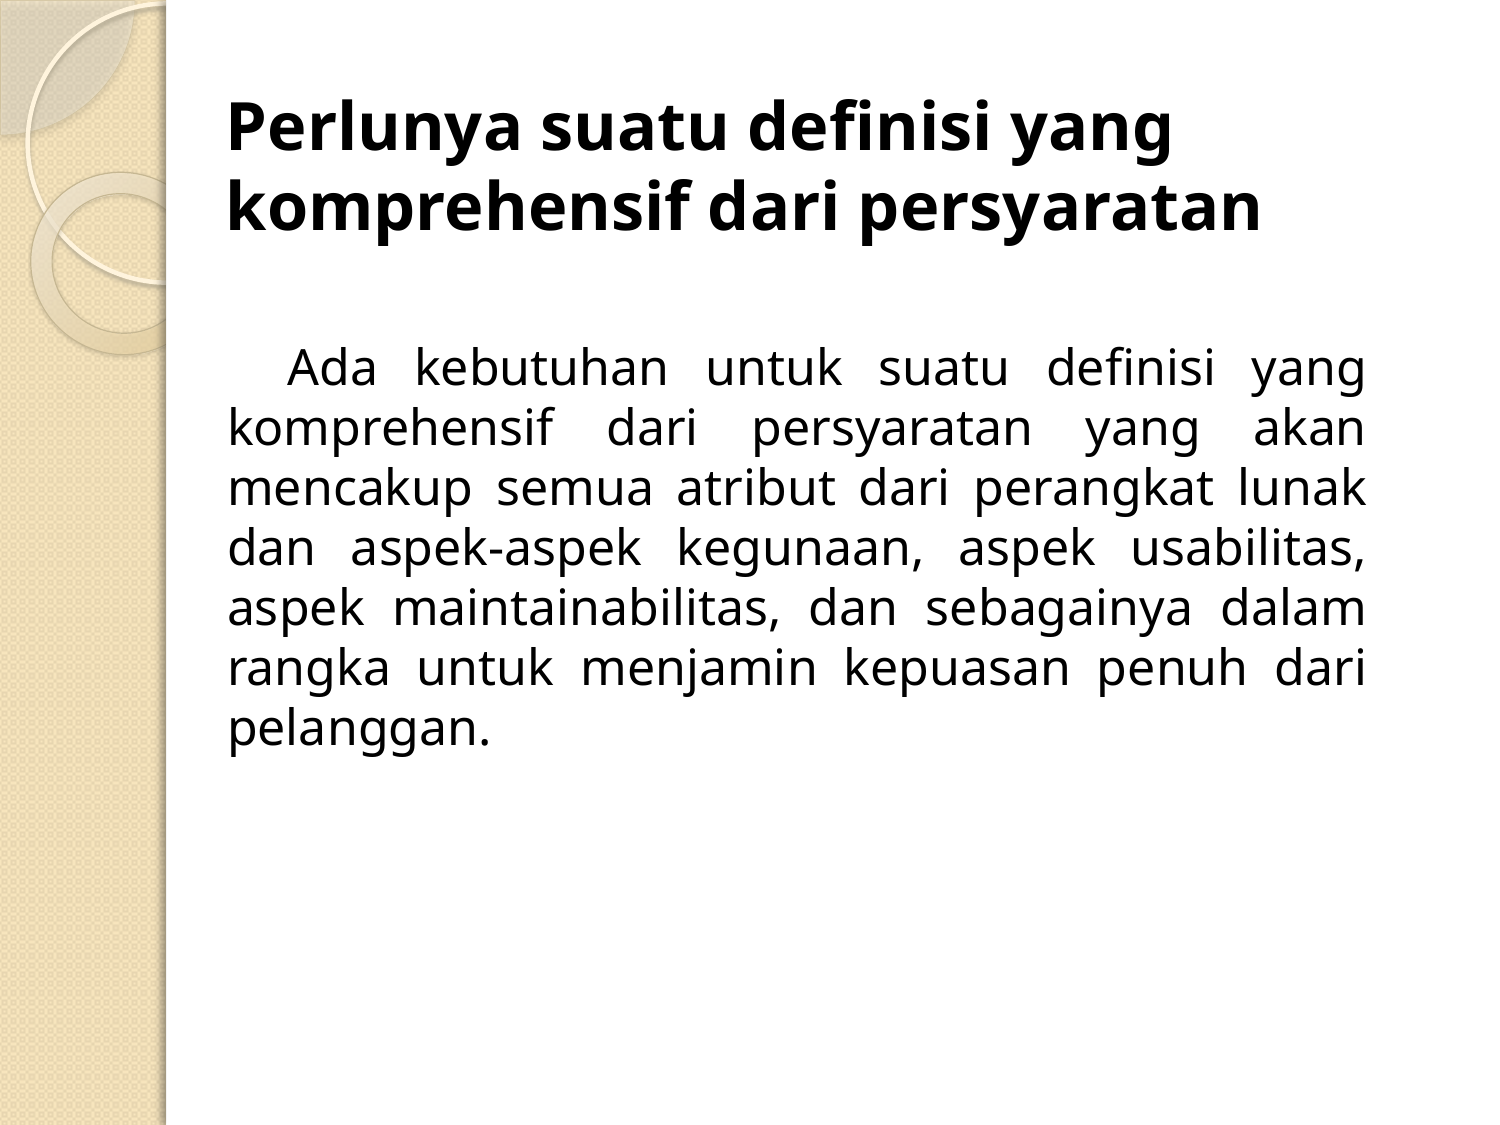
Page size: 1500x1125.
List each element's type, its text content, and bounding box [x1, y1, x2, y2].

title Perlunya suatu definisi yang komprehensif dari persyaratan [210, 70, 1441, 258]
list Ada kebutuhan untuk suatu definisi yang komprehensif dari persyaratan yang akan mencakup semua atribut dari perangkat lunak dan aspek-aspek kegunaan, aspek usabilitas, aspek maintainabilitas, dan sebagainya dalam rangka untuk menjamin kepuasan penuh dari pelanggan. [152, 328, 1383, 1049]
